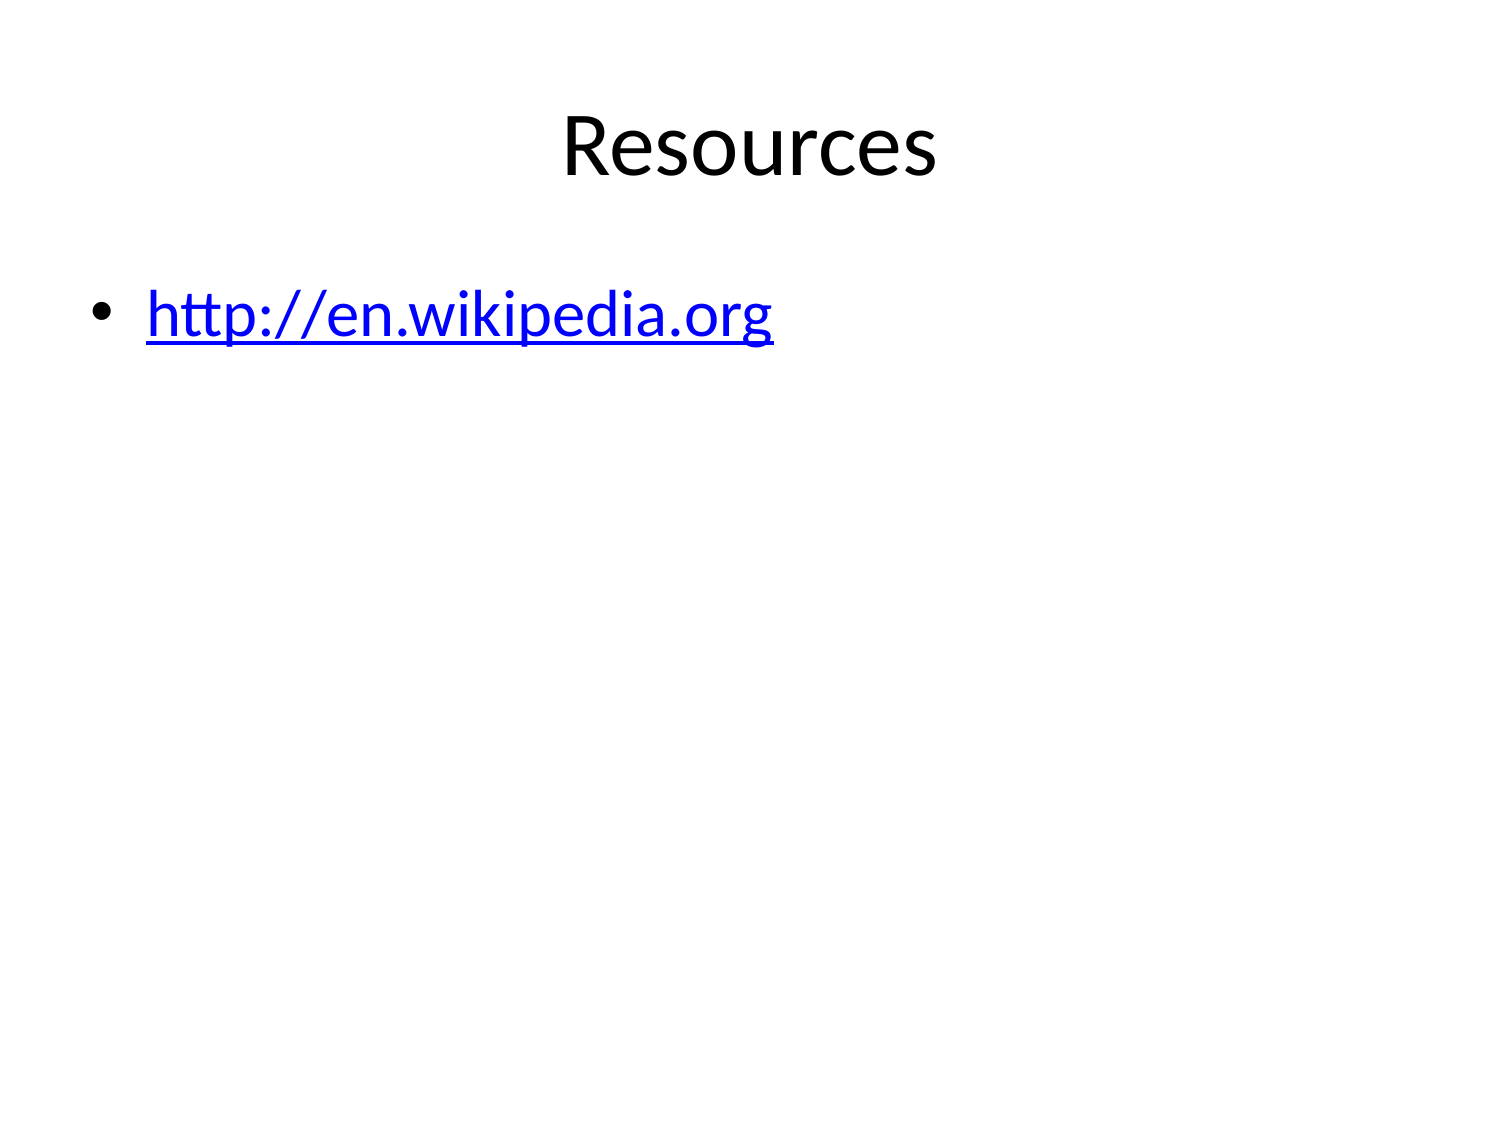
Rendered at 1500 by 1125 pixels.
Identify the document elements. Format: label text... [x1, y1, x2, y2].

title Resources [75, 45, 1425, 233]
list http://en.wikipedia.org [75, 262, 1425, 1005]
